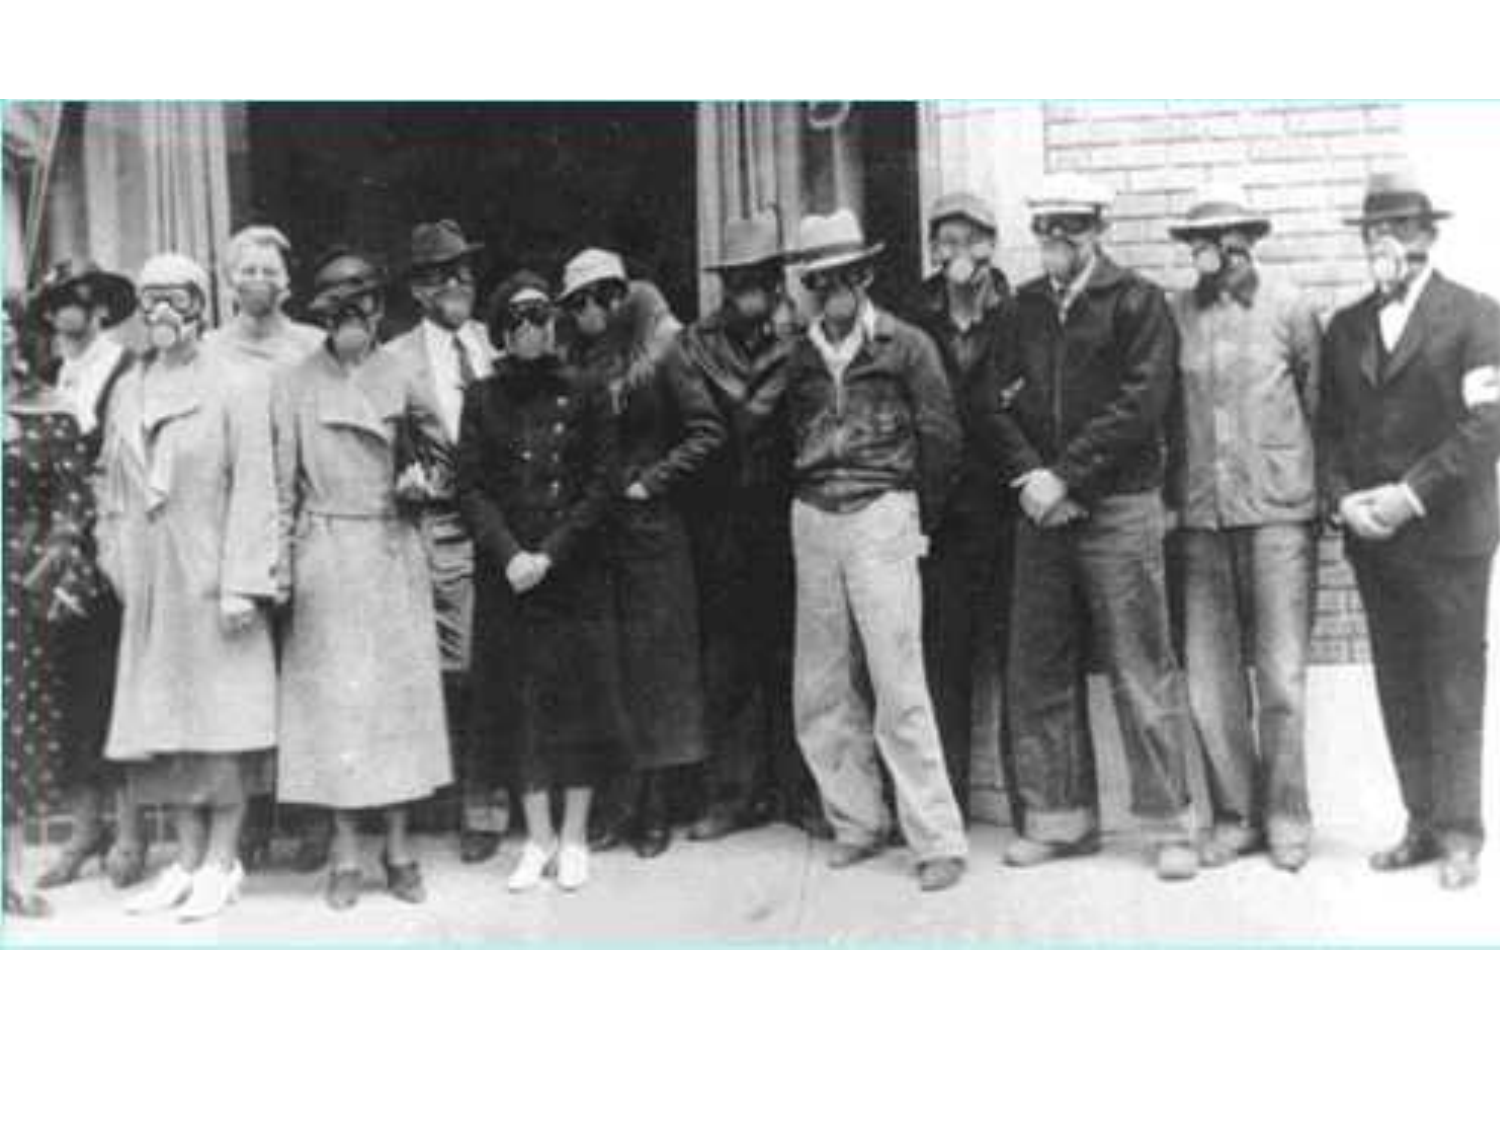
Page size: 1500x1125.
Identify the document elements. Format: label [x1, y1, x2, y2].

picture [0, 99, 1500, 951]
